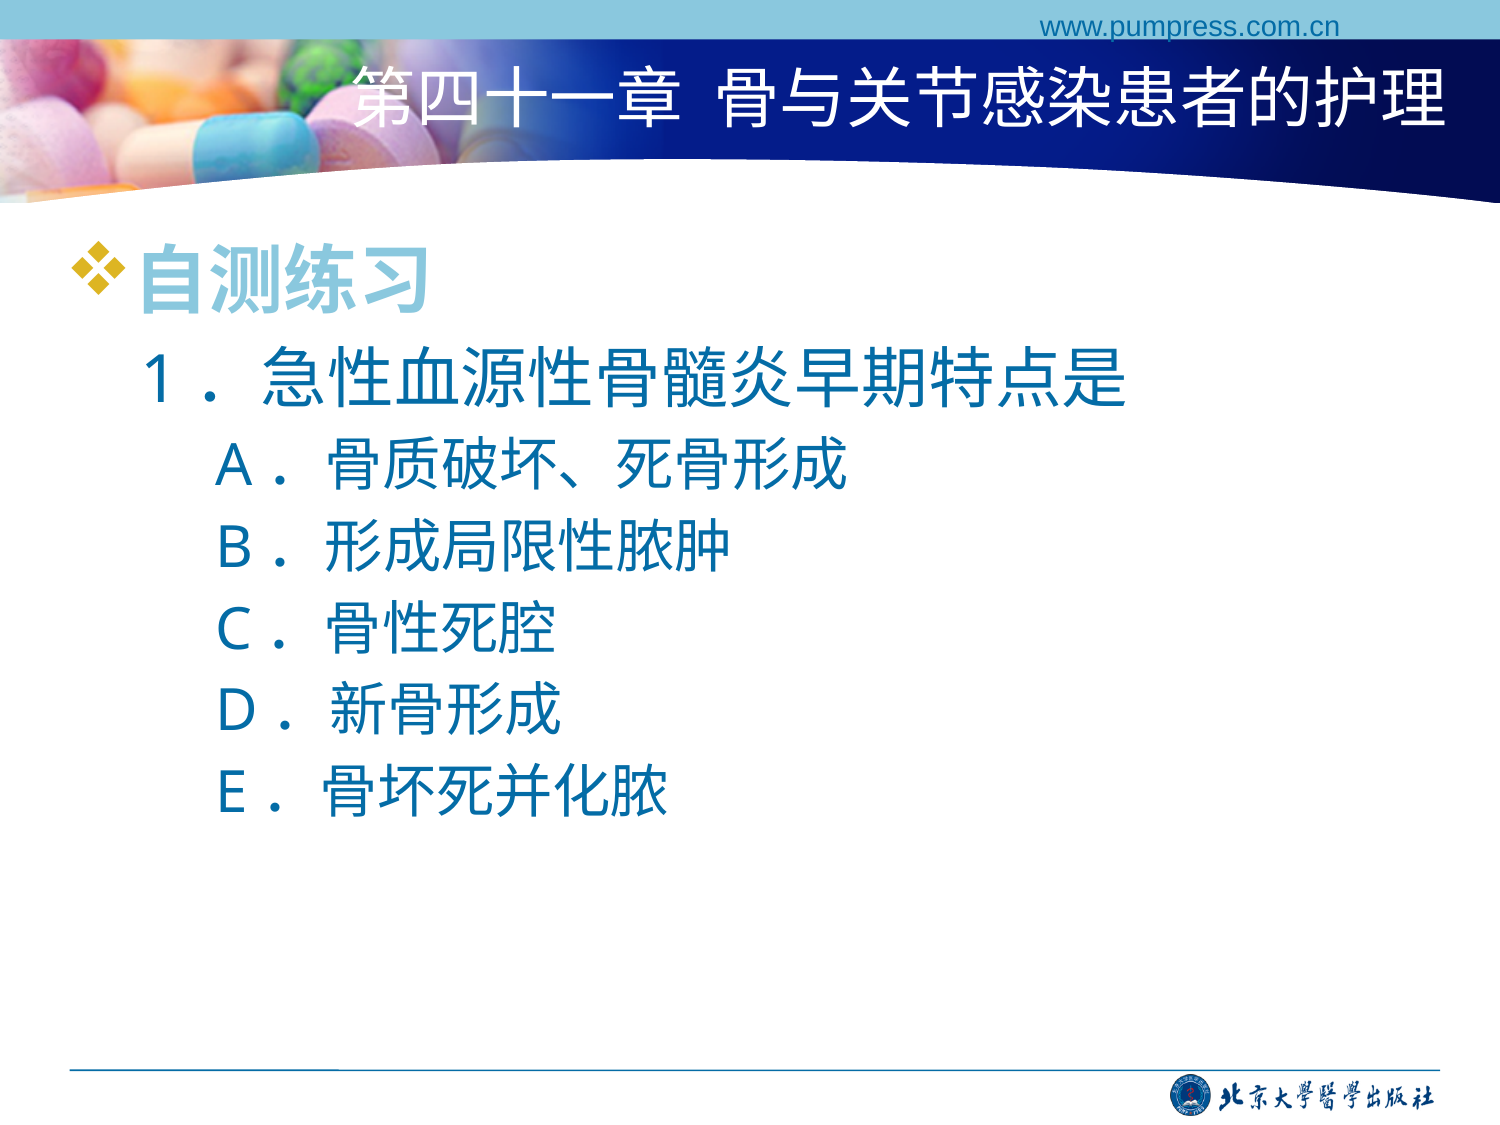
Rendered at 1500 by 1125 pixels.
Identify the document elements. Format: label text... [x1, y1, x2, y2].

picture [0, 40, 1500, 203]
list 自测练习 1．急性血源性骨髓炎早期特点是 A．骨质破坏、死骨形成 B．形成局限性脓肿 C．骨性死腔 D．新骨形成 E．骨坏死并化脓 [49, 224, 1463, 1026]
picture [1170, 1074, 1436, 1118]
title 第四十一章 骨与关节感染患者的护理 [137, 49, 1463, 143]
slide_number www.pumpress.com.cn [1025, 0, 1463, 38]
